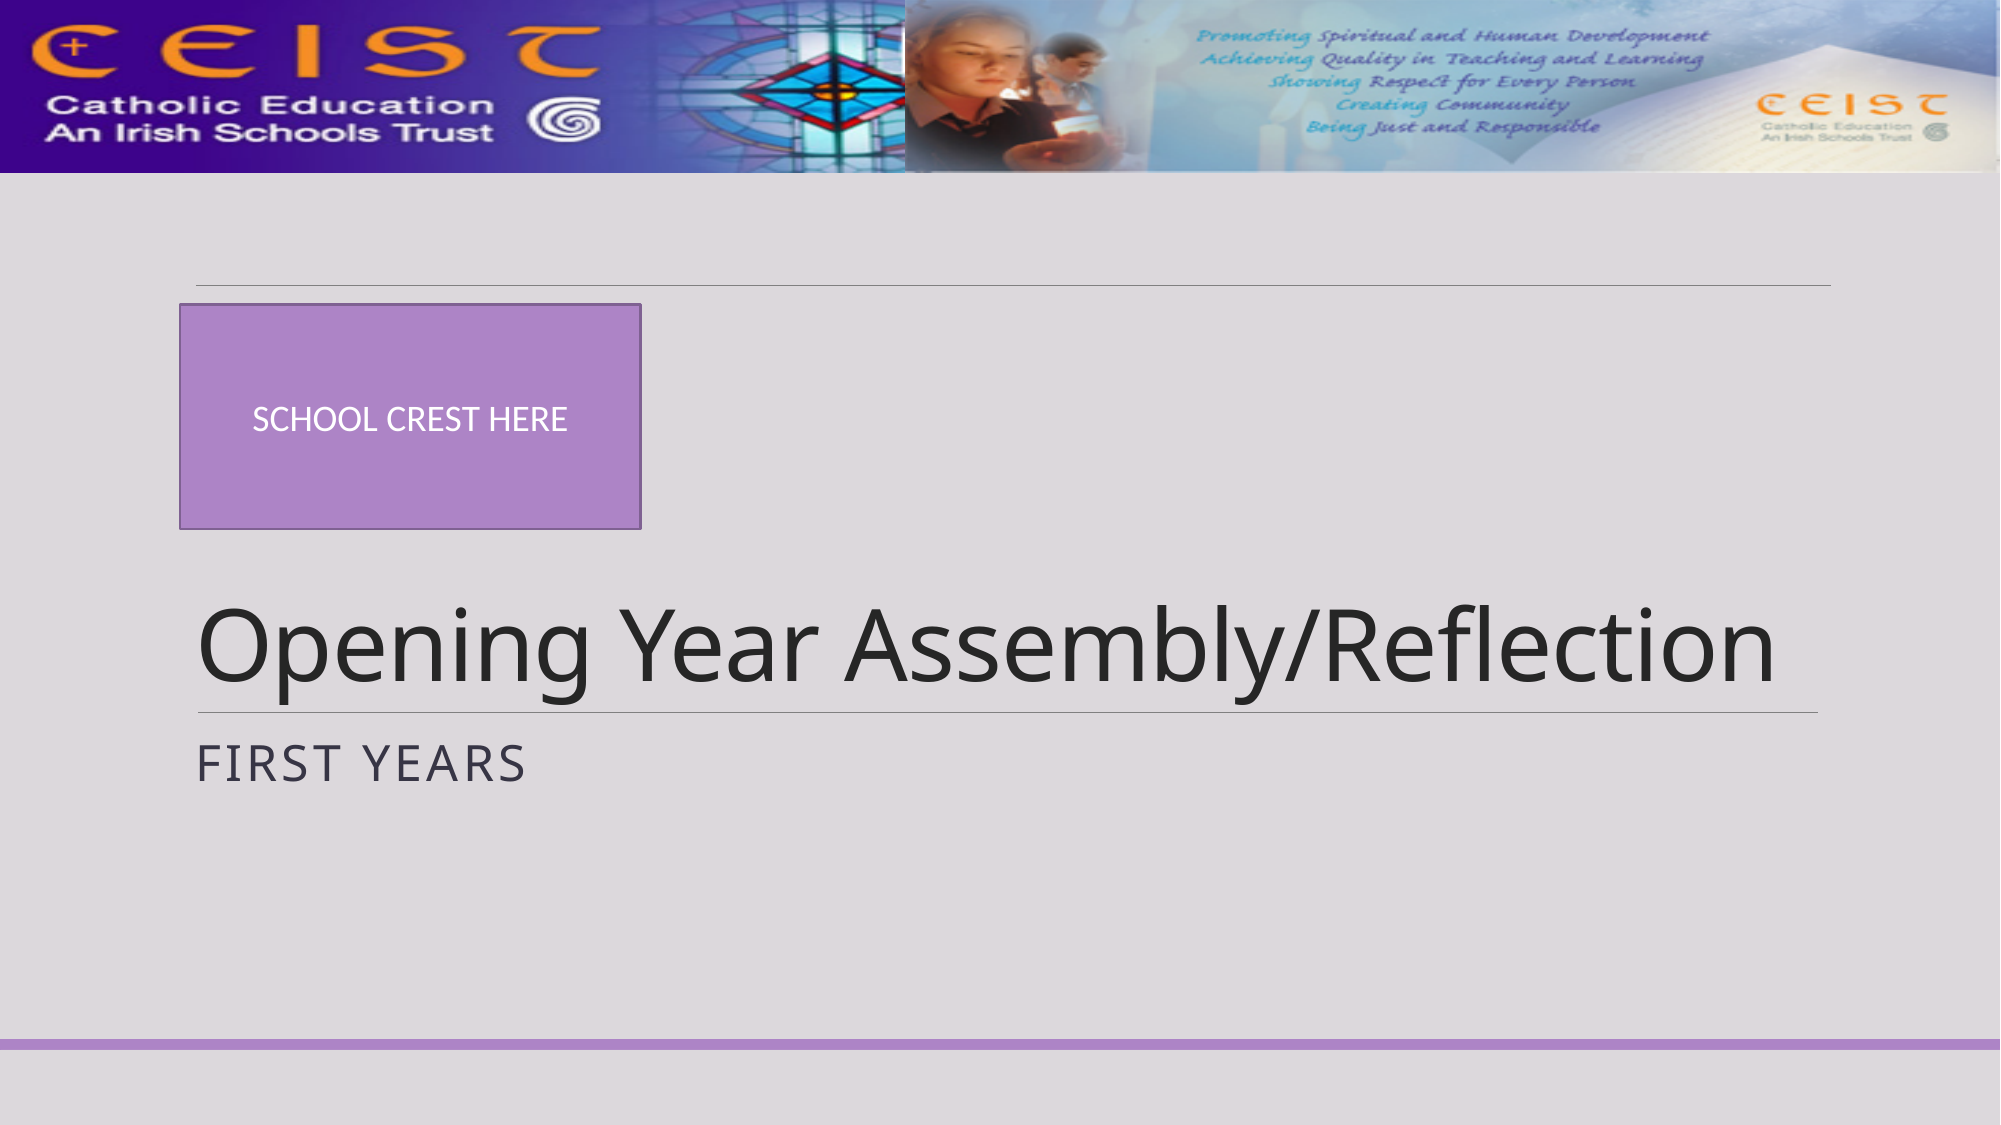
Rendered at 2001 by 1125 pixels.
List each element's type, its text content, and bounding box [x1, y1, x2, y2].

title Opening Year Assembly/Reflection [180, 124, 1830, 710]
picture [0, 0, 2000, 173]
subtitle First Years [180, 730, 1831, 919]
text_box SCHOOL CREST HERE [179, 303, 642, 530]
